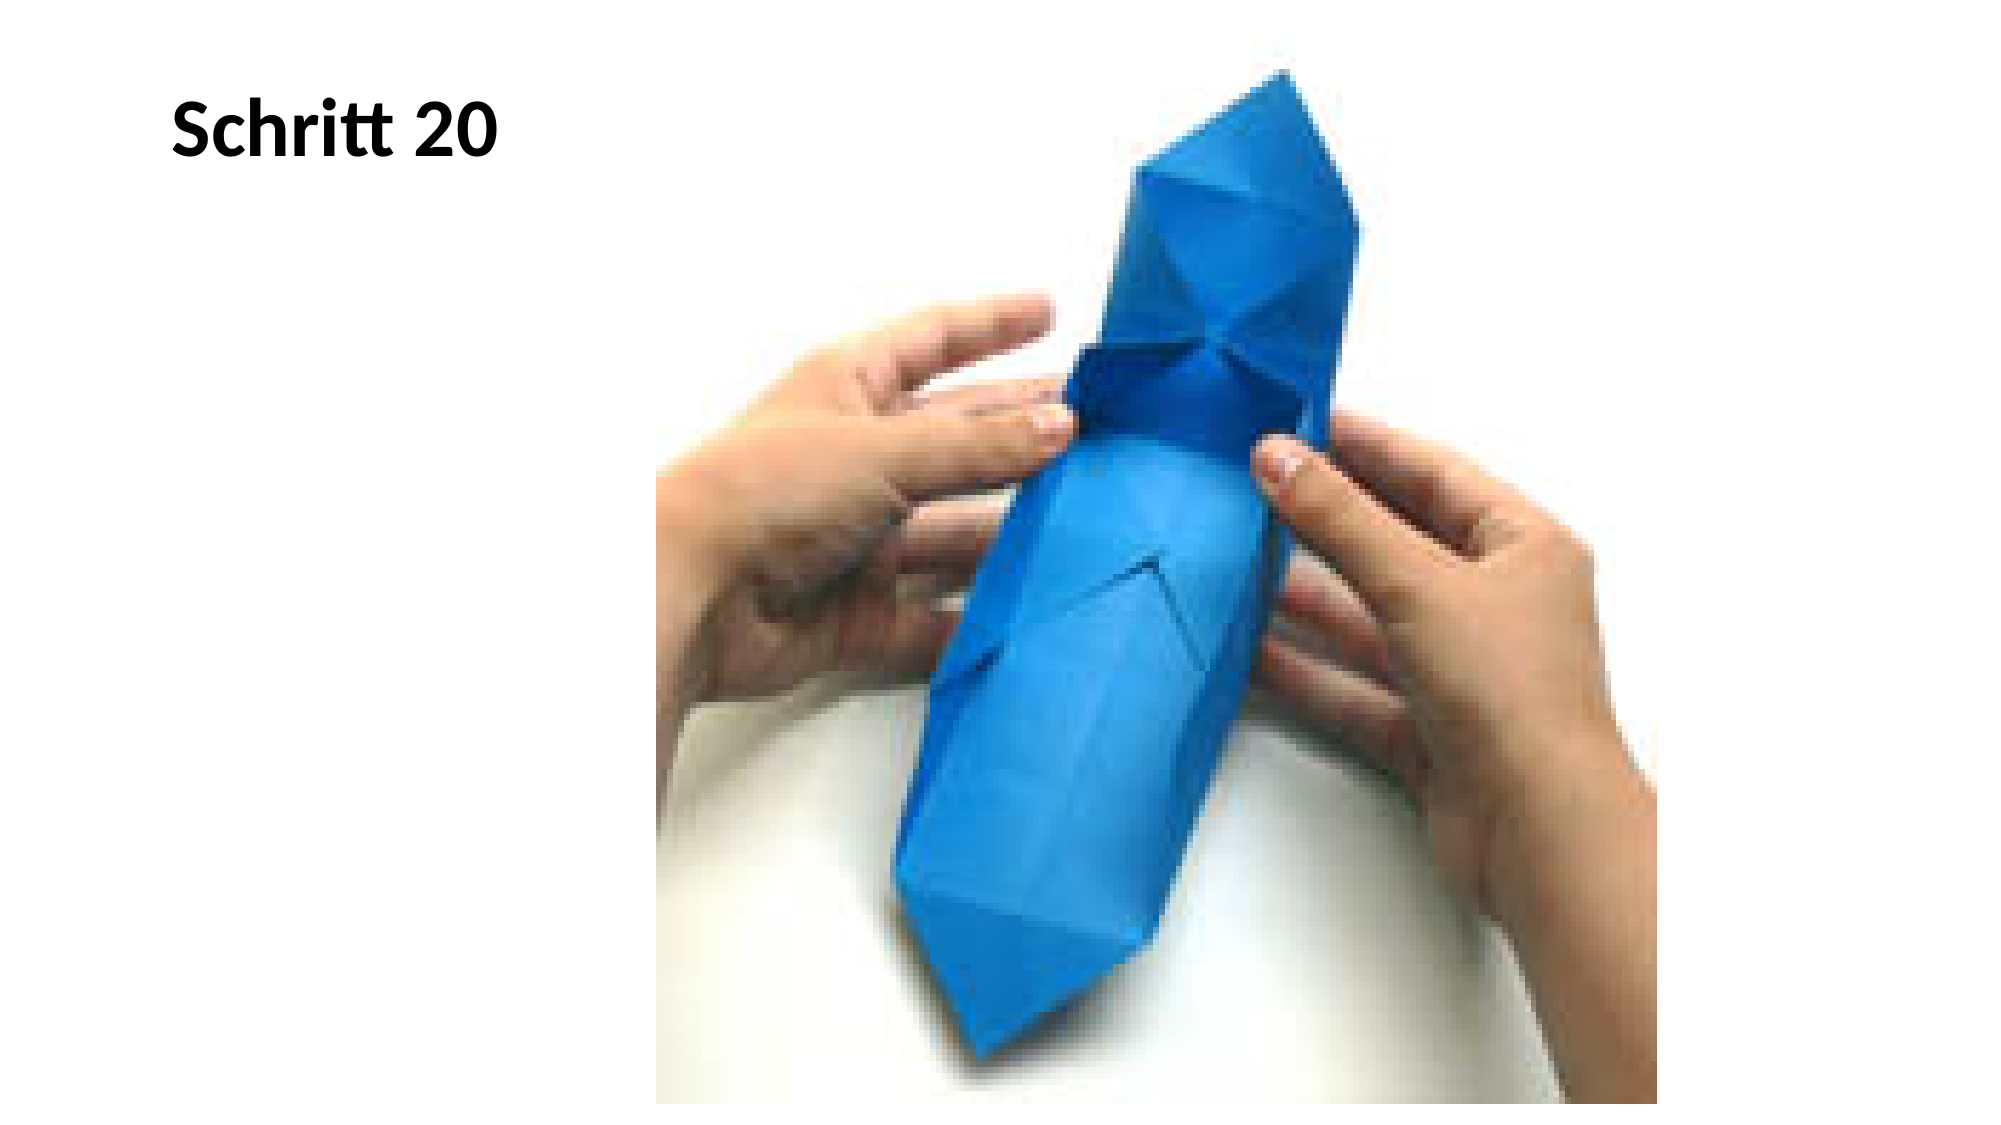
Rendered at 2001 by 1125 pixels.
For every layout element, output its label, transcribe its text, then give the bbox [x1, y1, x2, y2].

picture [656, 39, 1657, 1104]
text_box Schritt 20 [157, 59, 514, 181]
